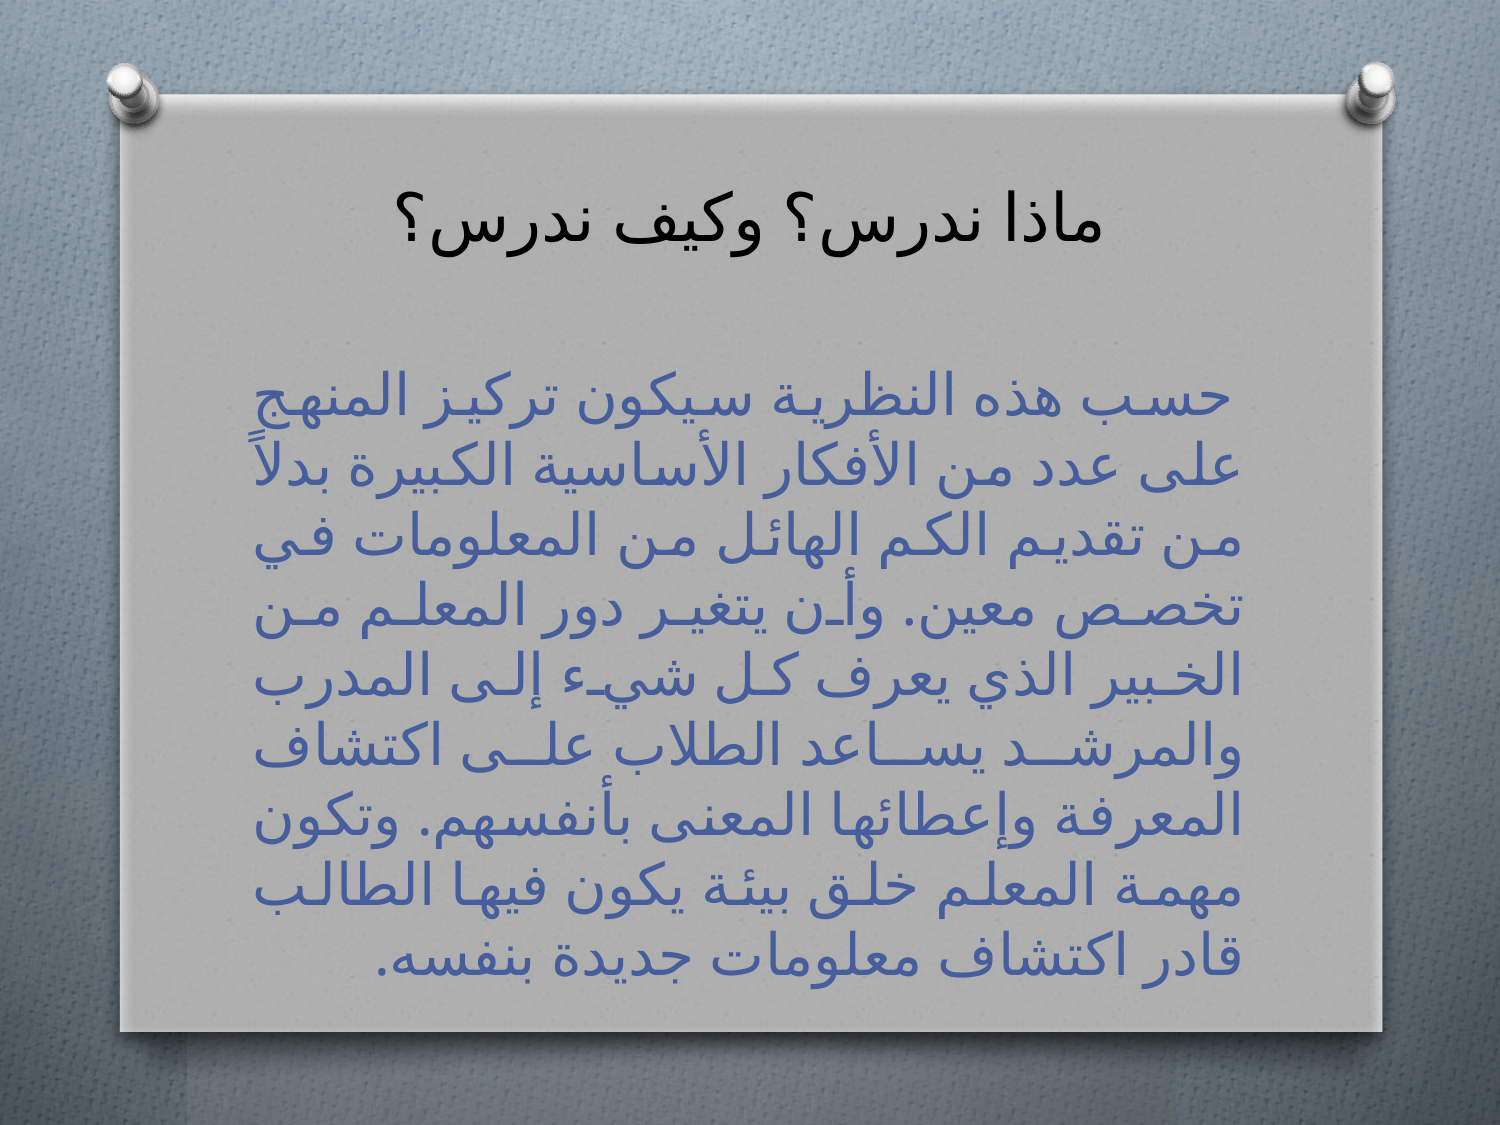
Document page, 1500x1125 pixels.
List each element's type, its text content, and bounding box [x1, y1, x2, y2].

title ماذا ندرس؟ وكيف ندرس؟ [237, 125, 1263, 263]
picture [1317, 35, 1439, 156]
list حسب هذه النظرية سيكون تركيز المنهج على عدد من الأفكار الأساسية الكبيرة بدلاً من تقديم الكم الهائل من المعلومات في تخصص معين. وأن يتغير دور المعلم من الخبير الذي يعرف كل شيء إلى المدرب والمرشد يساعد الطلاب على اكتشاف المعرفة وإعطائها المعنى بأنفسهم. وتكون مهمة المعلم خلق بيئة يكون فيها الطالب قادر اكتشاف معلومات جديدة بنفسه. [237, 350, 1260, 876]
picture [75, 29, 198, 153]
